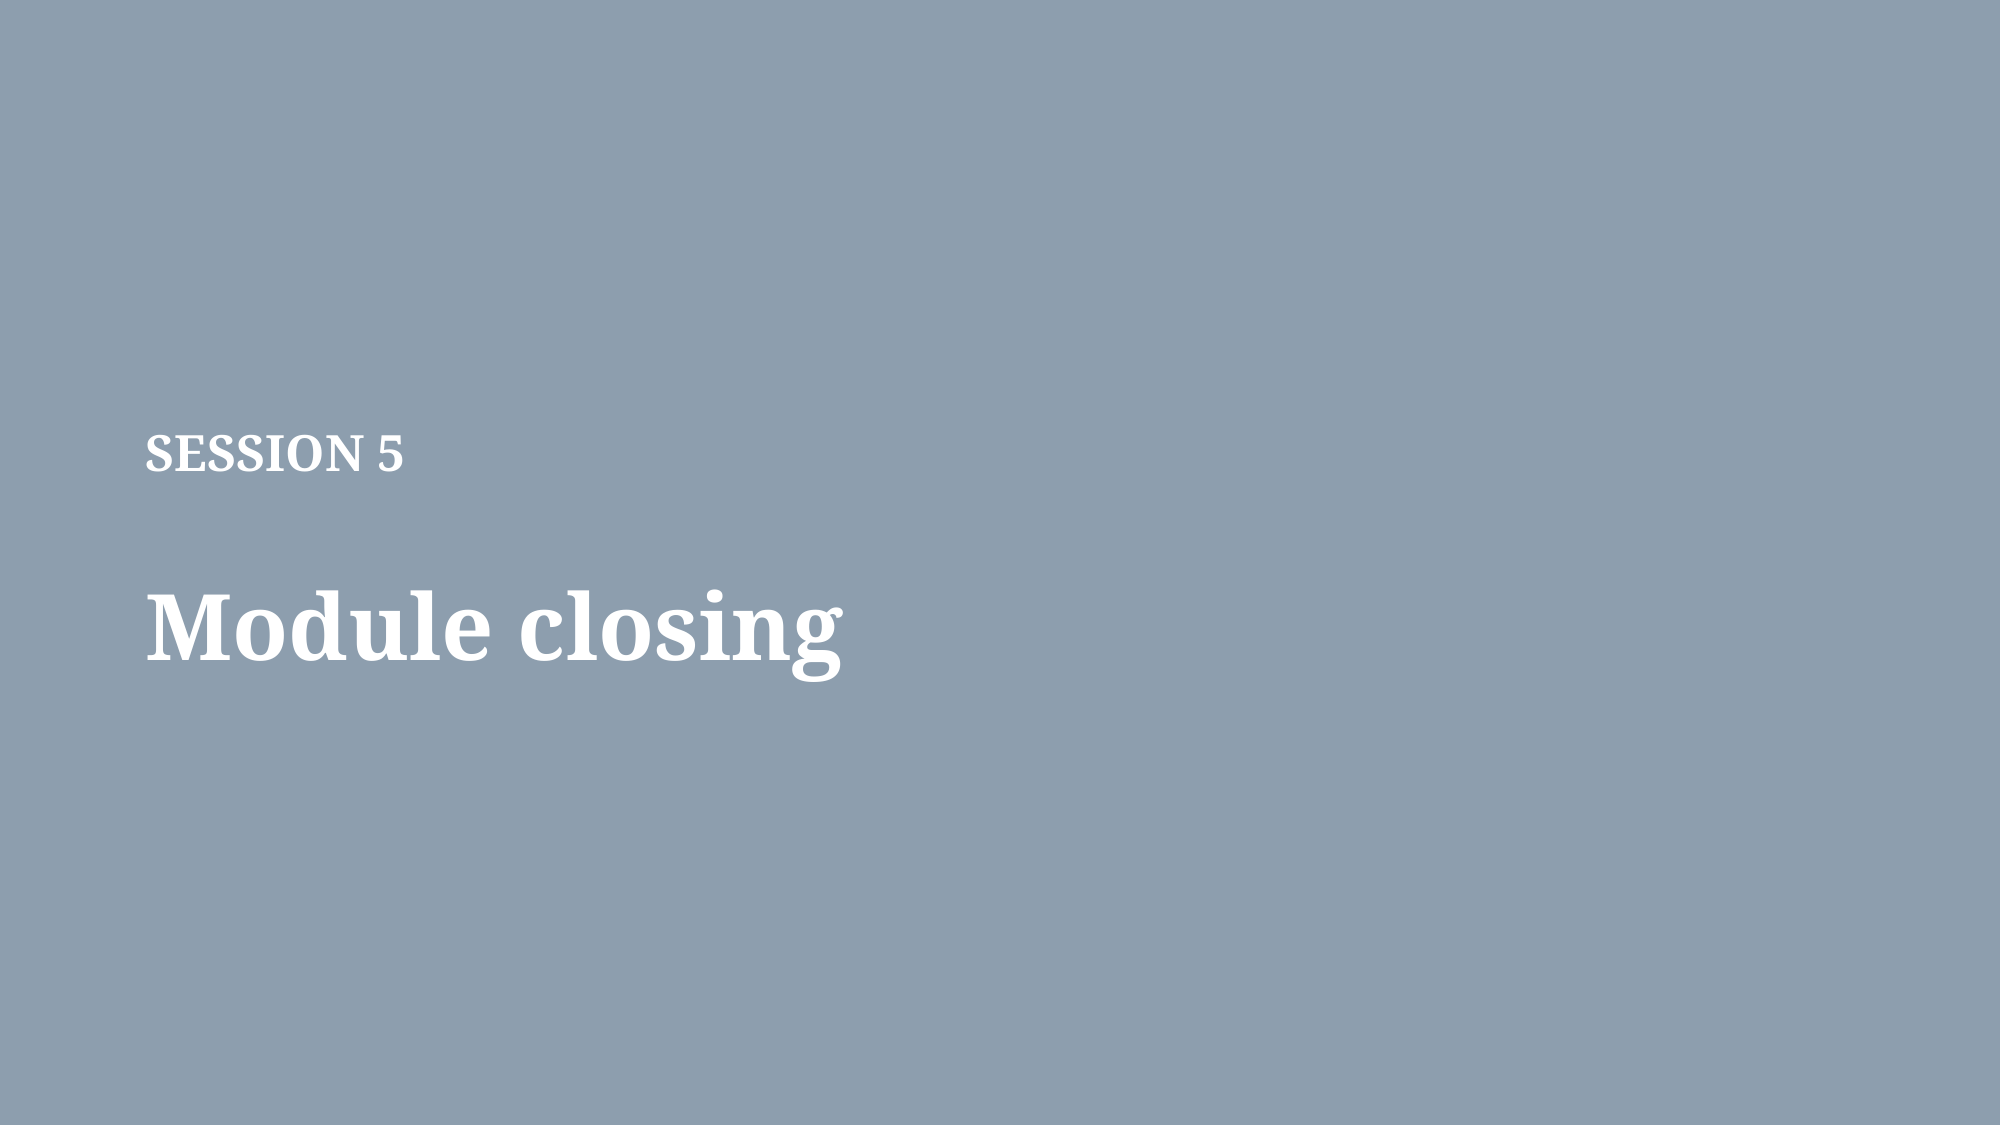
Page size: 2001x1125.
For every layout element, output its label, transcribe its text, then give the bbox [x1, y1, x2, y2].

text_box SESSION 5 Module closing [130, 508, 1792, 601]
